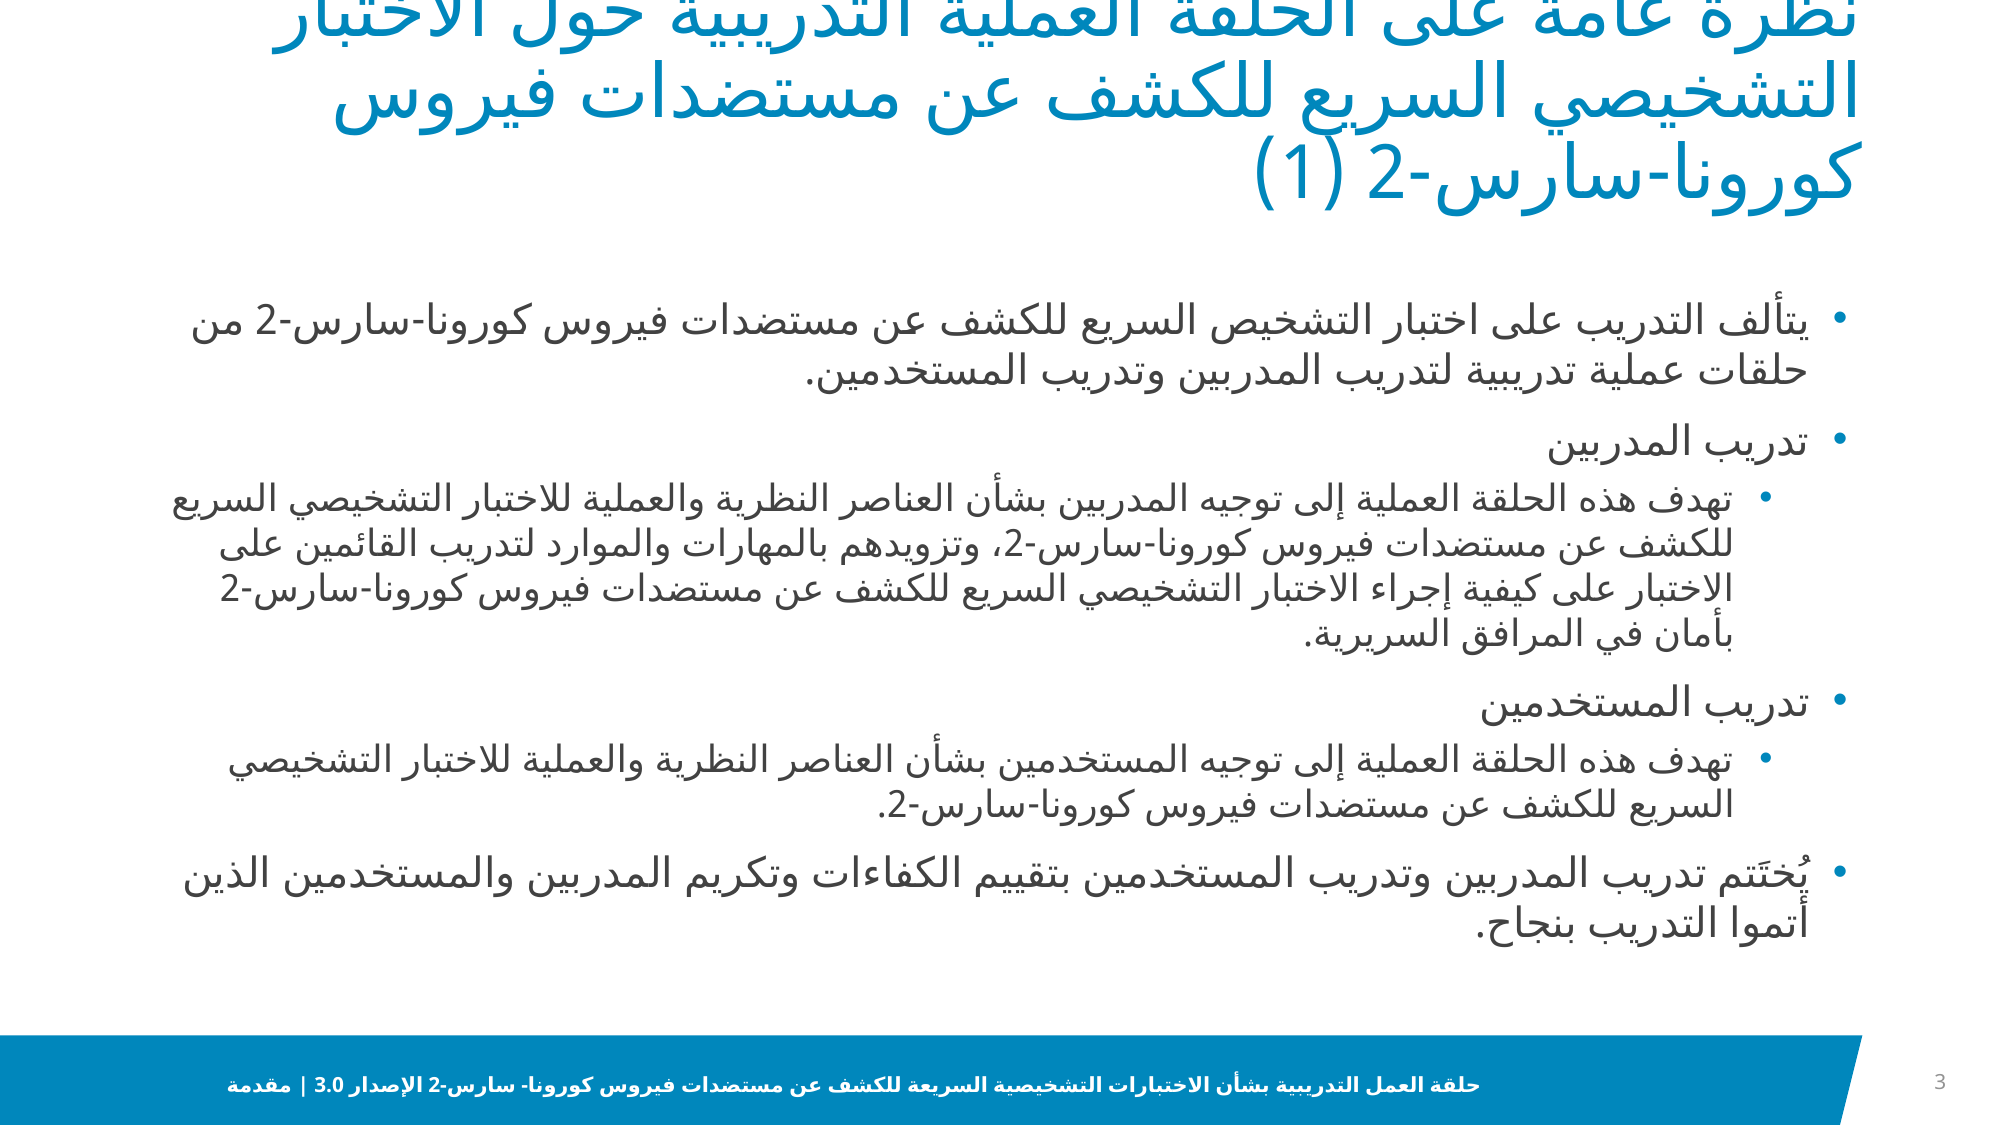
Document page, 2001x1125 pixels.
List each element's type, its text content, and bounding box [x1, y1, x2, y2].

title نظرة عامة على الحلقة العملية التدريبية حول الاختبار التشخيصي السريع للكشف عن مستضدات فيروس كورونا-سارس-2 (1) [137, 59, 1863, 215]
list يتألف التدريب على اختبار التشخيص السريع للكشف عن مستضدات فيروس كورونا-سارس-2 من حلقات عملية تدريبية لتدريب المدربين وتدريب المستخدمين. تدريب المدربين تهدف هذه الحلقة العملية إلى توجيه المدربين بشأن العناصر النظرية والعملية للاختبار التشخيصي السريع للكشف عن مستضدات فيروس كورونا-سارس-2، وتزويدهم بالمهارات والموارد لتدريب القائمين على الاختبار على كيفية إجراء الاختبار التشخيصي السريع للكشف عن مستضدات فيروس كورونا-سارس-2 بأمان في المرافق السريرية. تدريب المستخدمين تهدف هذه الحلقة العملية إلى توجيه المستخدمين بشأن العناصر النظرية والعملية للاختبار التشخيصي السريع للكشف عن مستضدات فيروس كورونا-سارس-2. يُختَتم تدريب المدربين وتدريب المستخدمين بتقييم الكفاءات وتكريم المدربين والمستخدمين الذين أتموا التدريب بنجاح. [137, 284, 1863, 1014]
footer حلقة العمل التدريبية بشأن الاختبارات التشخيصية السريعة للكشف عن مستضدات فيروس كورونا- سارس-2 الإصدار 3.0 | مقدمة [215, 1042, 1493, 1125]
slide_number 3 [1862, 1035, 1947, 1125]
